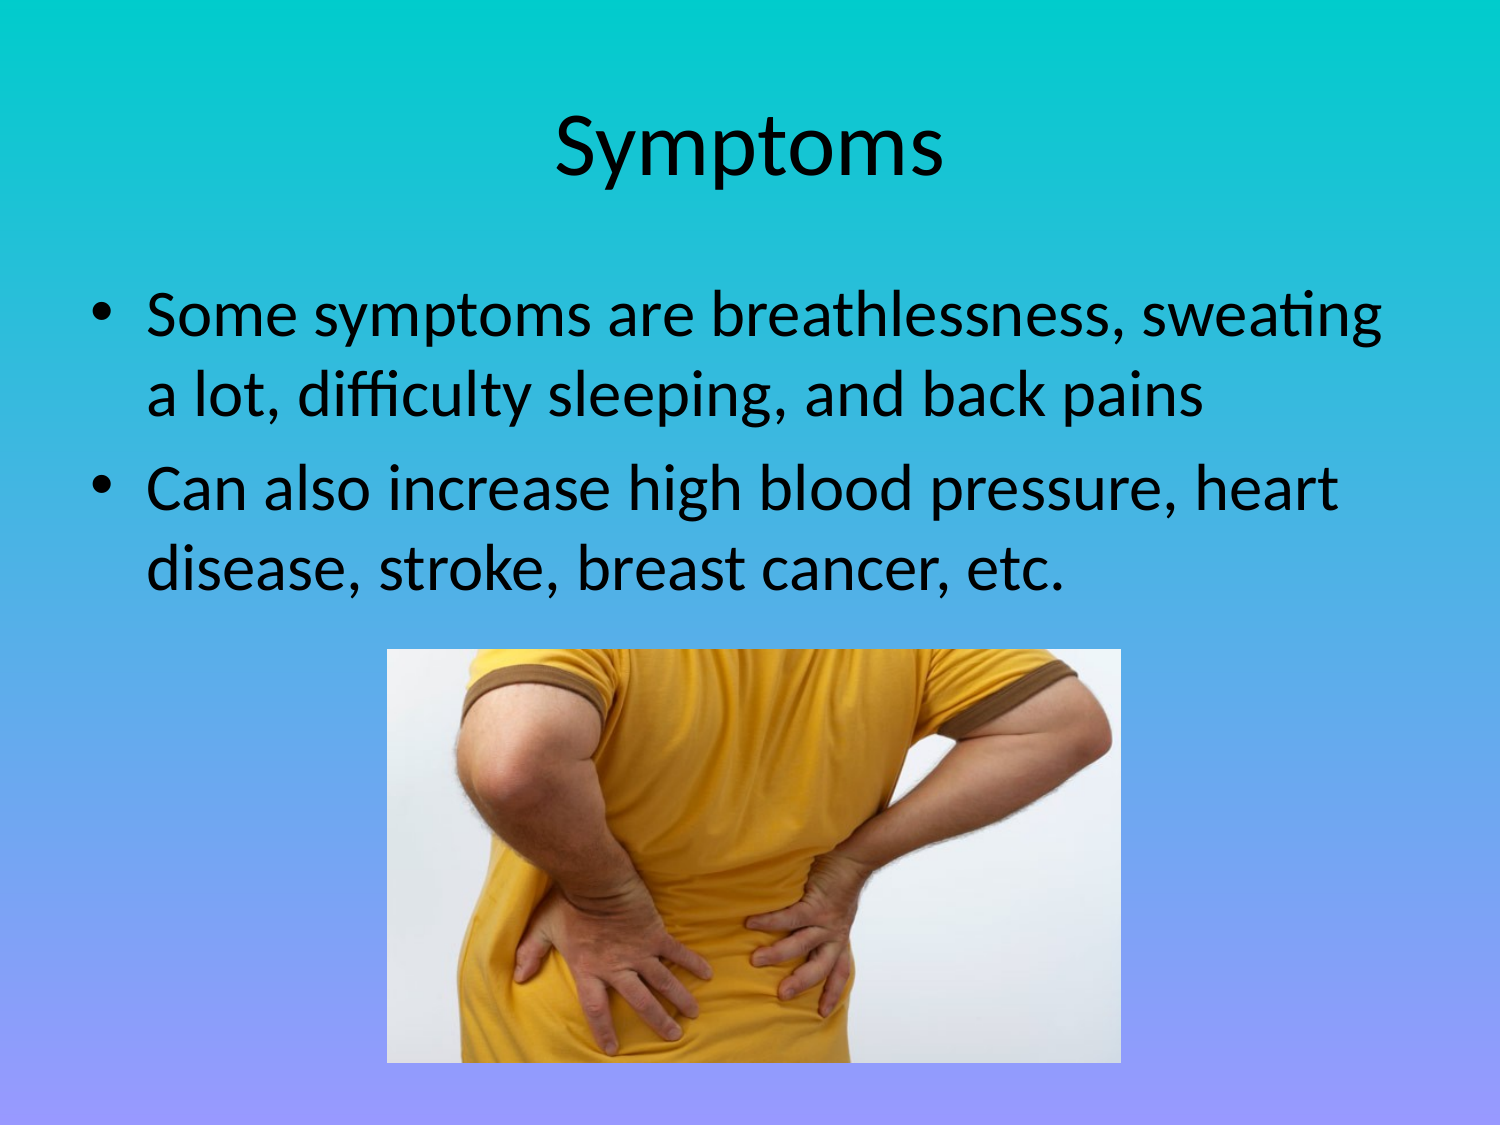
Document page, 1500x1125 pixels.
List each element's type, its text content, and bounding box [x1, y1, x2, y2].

title Symptoms [75, 45, 1425, 233]
picture [387, 649, 1122, 1063]
list Some symptoms are breathlessness, sweating a lot, difficulty sleeping, and back pains Can also increase high blood pressure, heart disease, stroke, breast cancer, etc. [75, 262, 1425, 1005]
